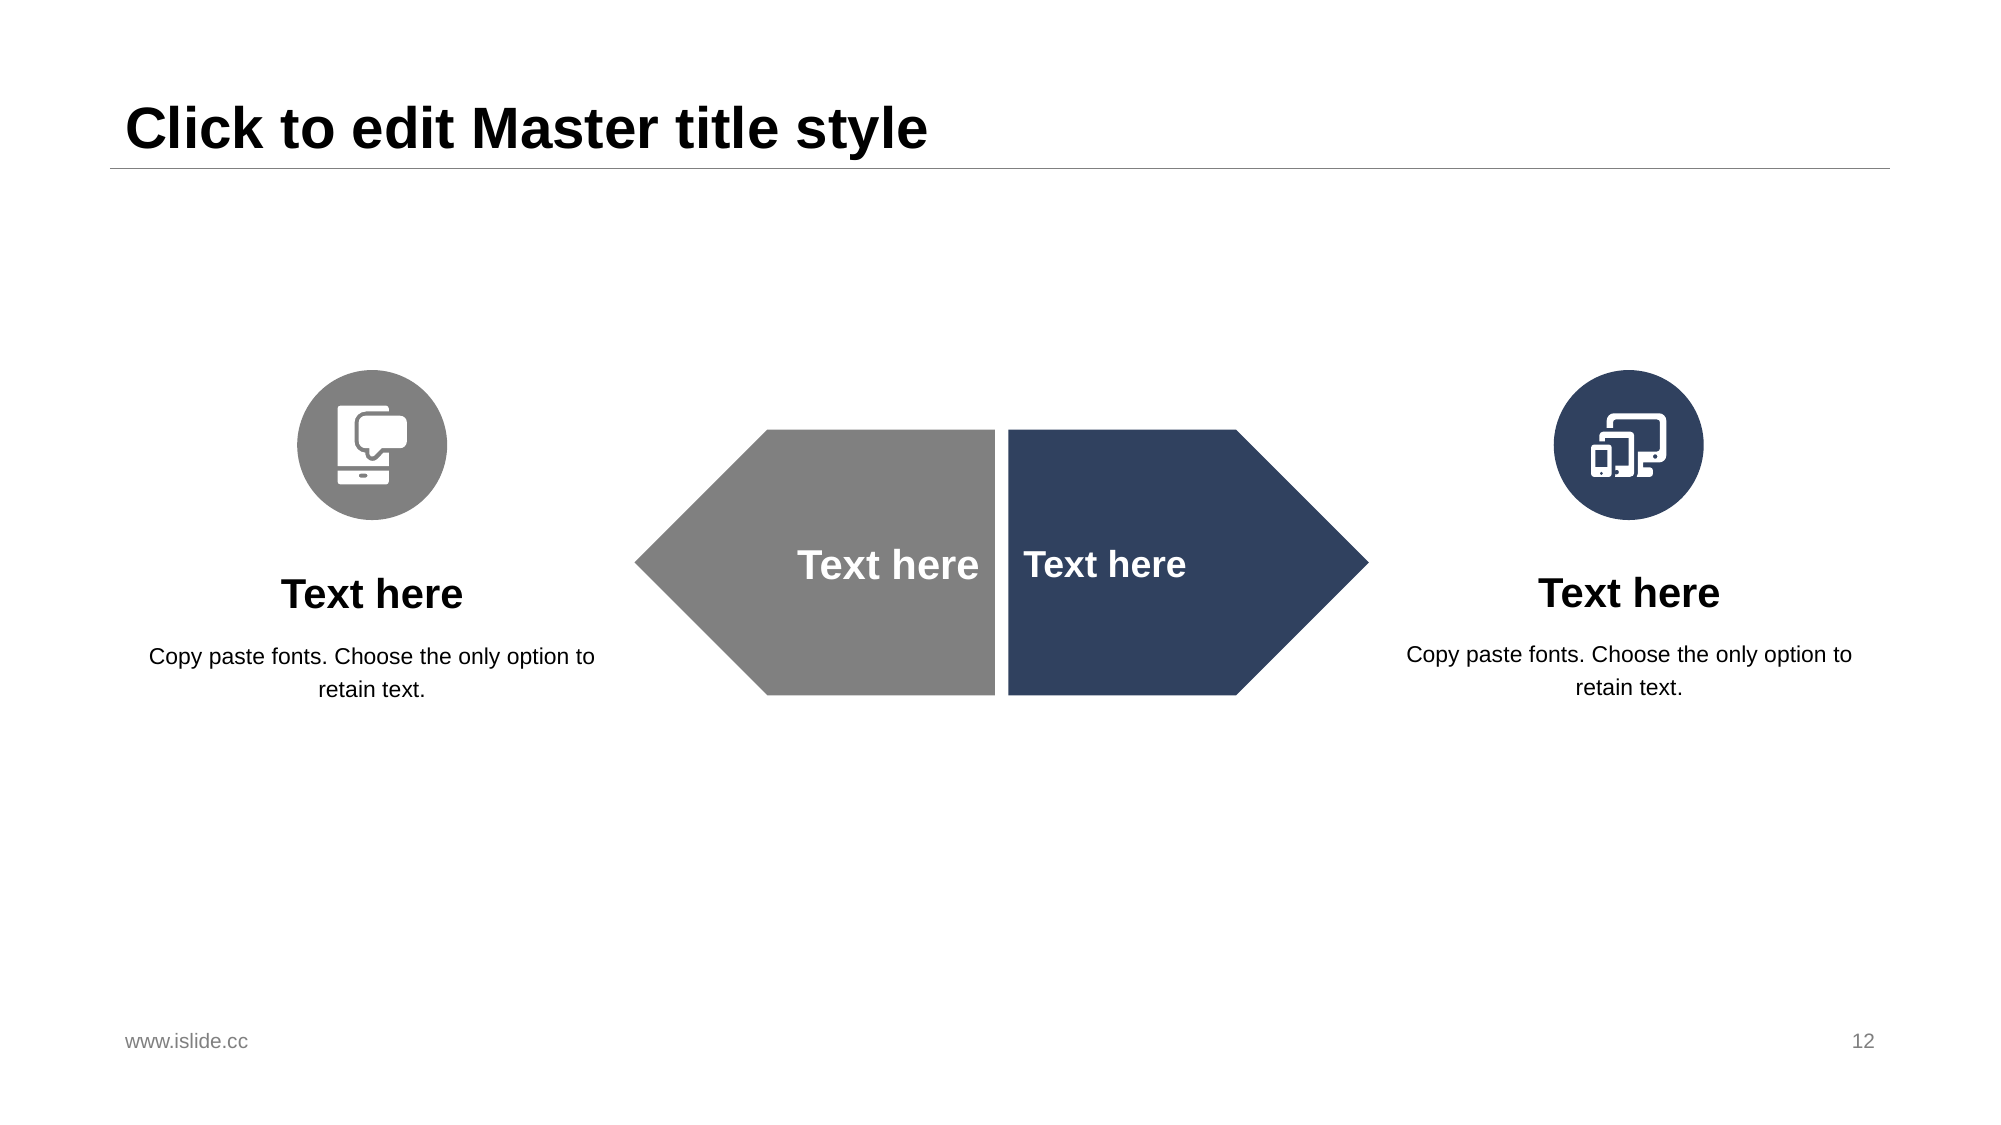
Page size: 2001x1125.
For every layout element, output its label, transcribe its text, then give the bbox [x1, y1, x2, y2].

footer www.islide.cc [109, 1023, 790, 1058]
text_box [109, 370, 1890, 720]
title Click to edit Master title style [109, 0, 1890, 169]
slide_number 12 [1412, 1023, 1890, 1058]
